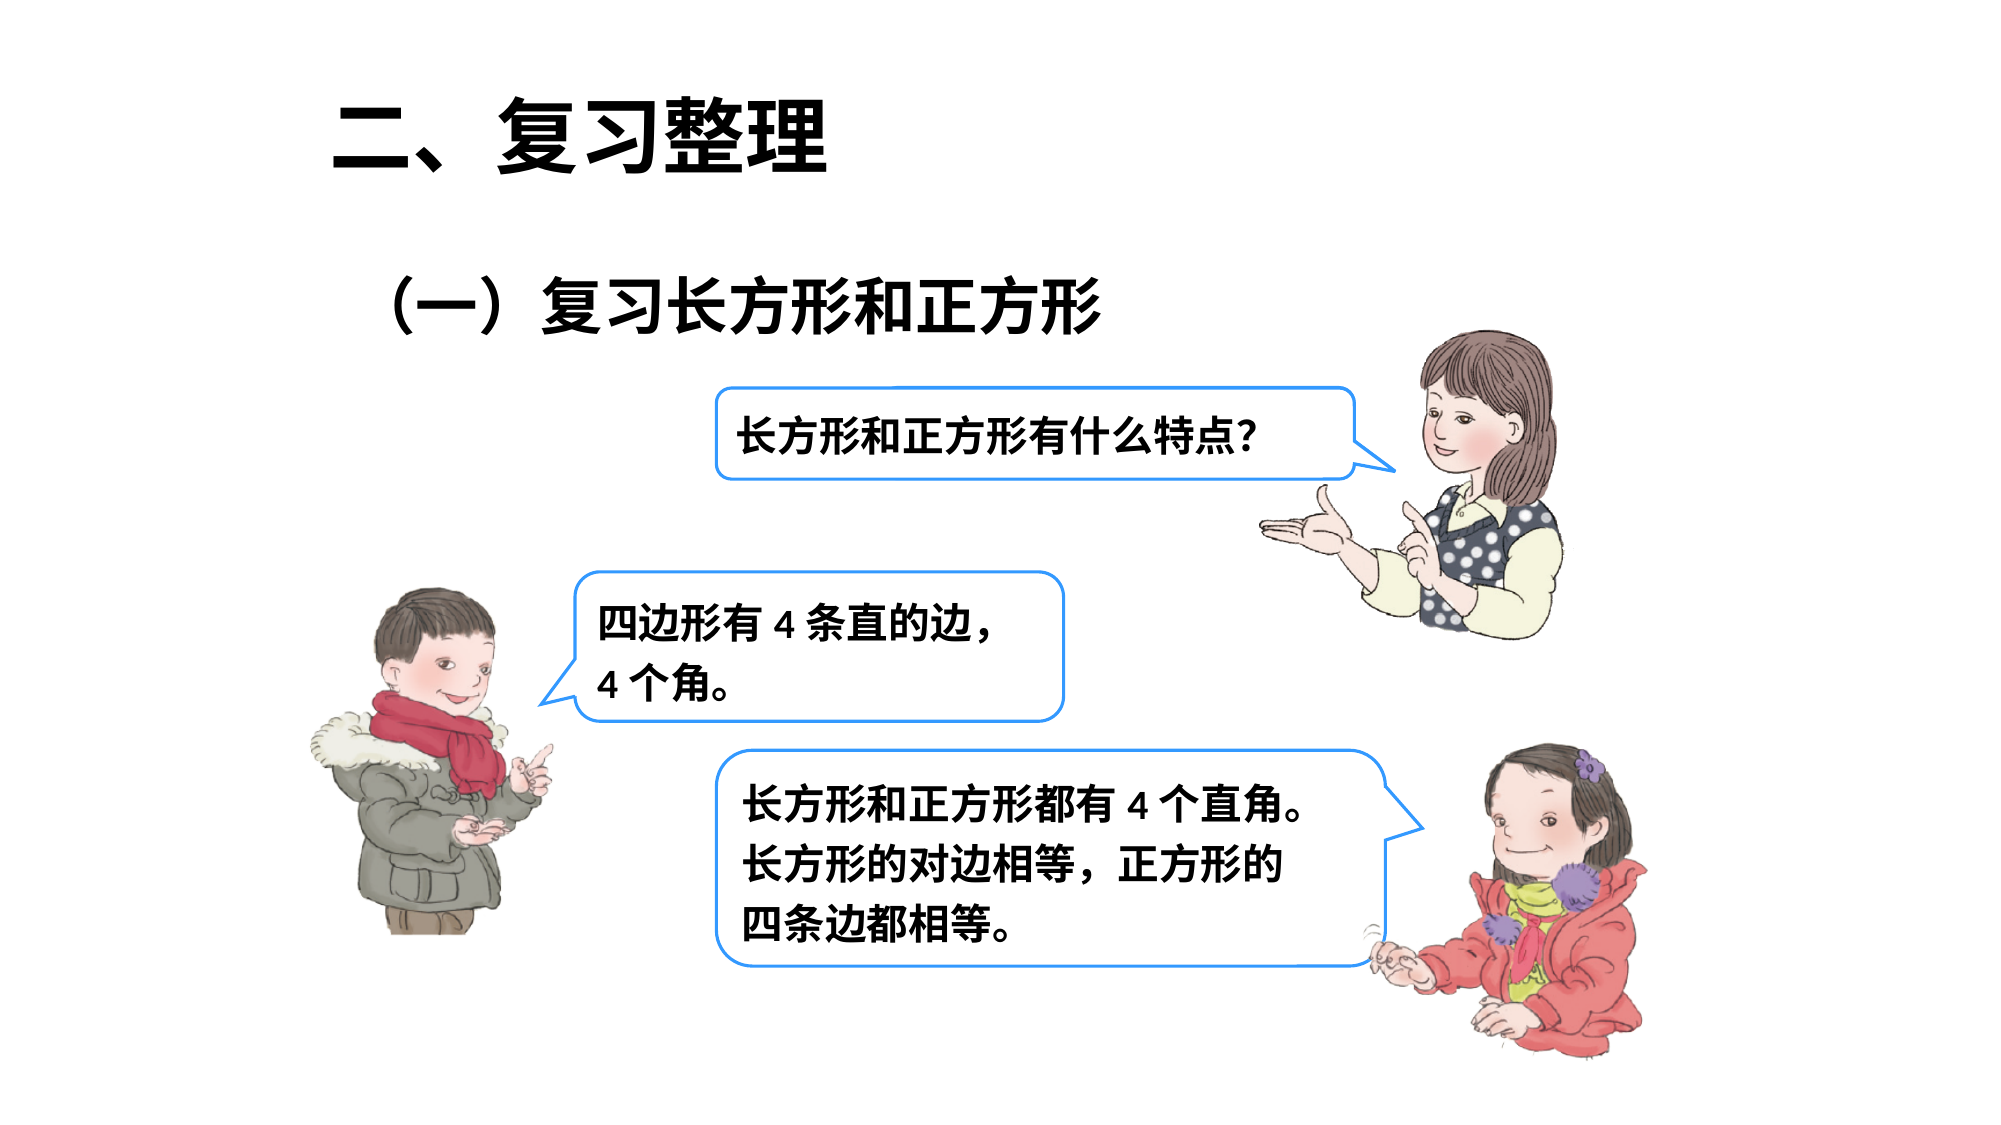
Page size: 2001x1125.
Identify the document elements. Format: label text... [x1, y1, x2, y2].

text_box （一）复习长方形和正方形 [338, 259, 1201, 350]
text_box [716, 326, 1574, 645]
text_box 二、复习整理 [314, 56, 1321, 197]
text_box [716, 727, 1663, 1081]
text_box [303, 550, 1064, 961]
